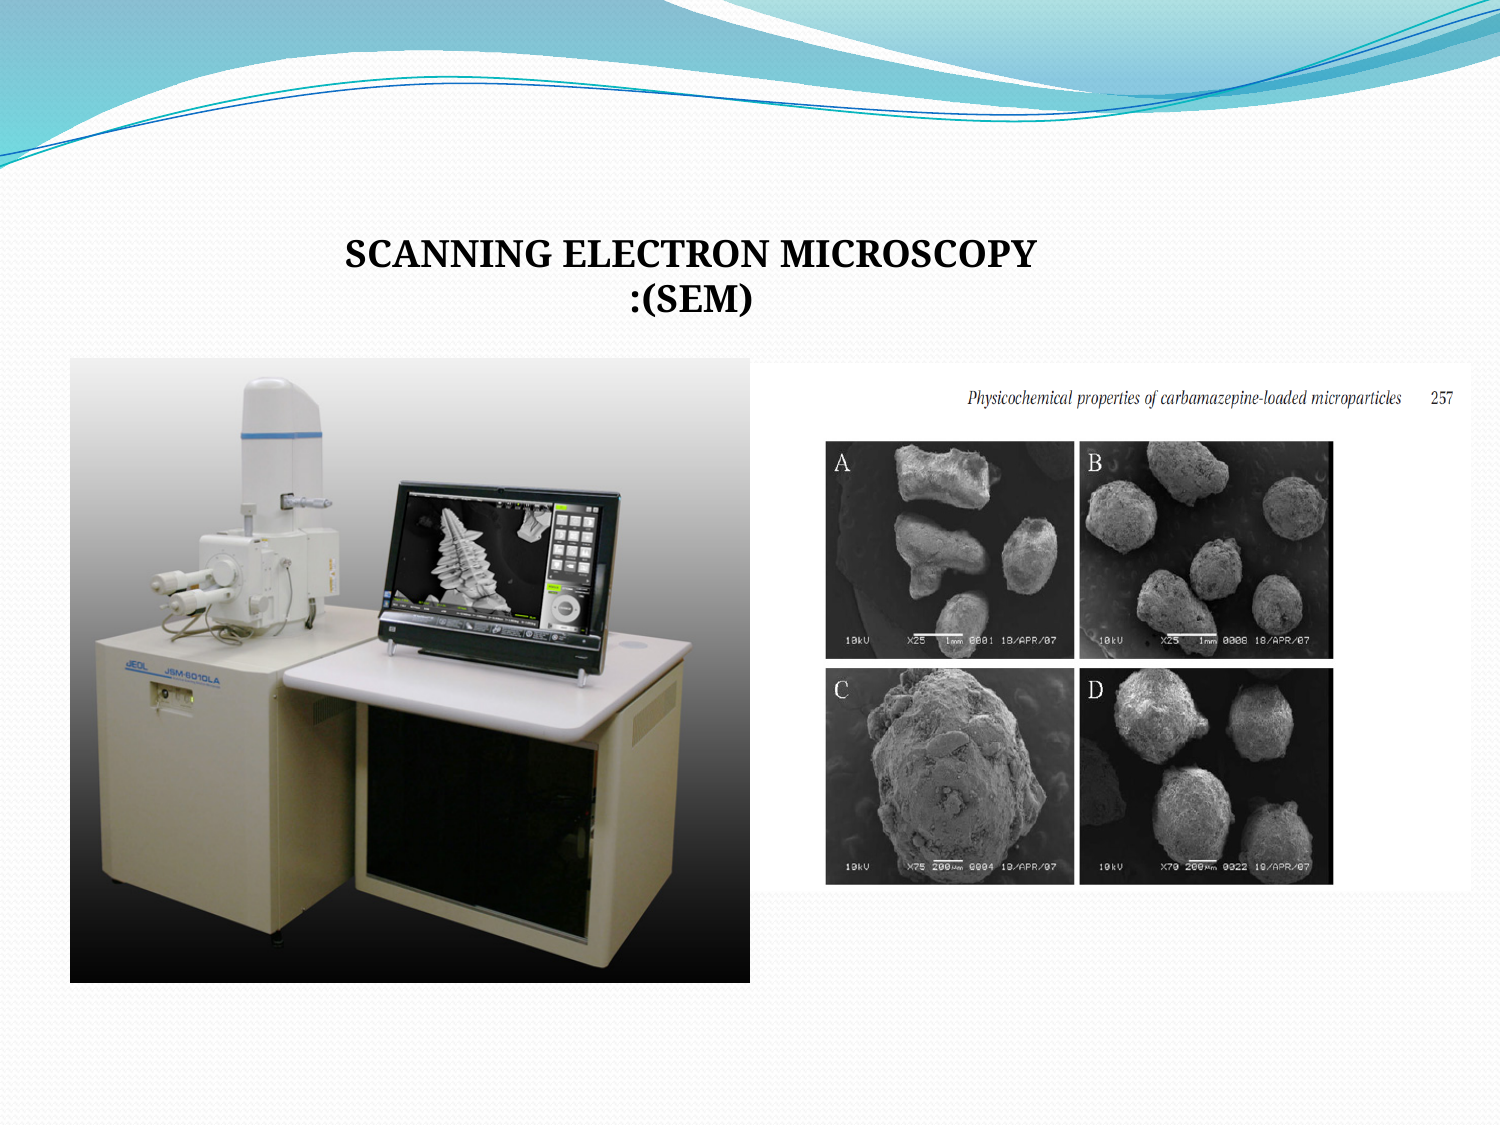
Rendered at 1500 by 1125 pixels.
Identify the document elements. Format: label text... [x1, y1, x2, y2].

picture [70, 358, 1471, 984]
text_box SCANNING ELECTRON MICROSCOPY (SEM): [316, 222, 1067, 328]
